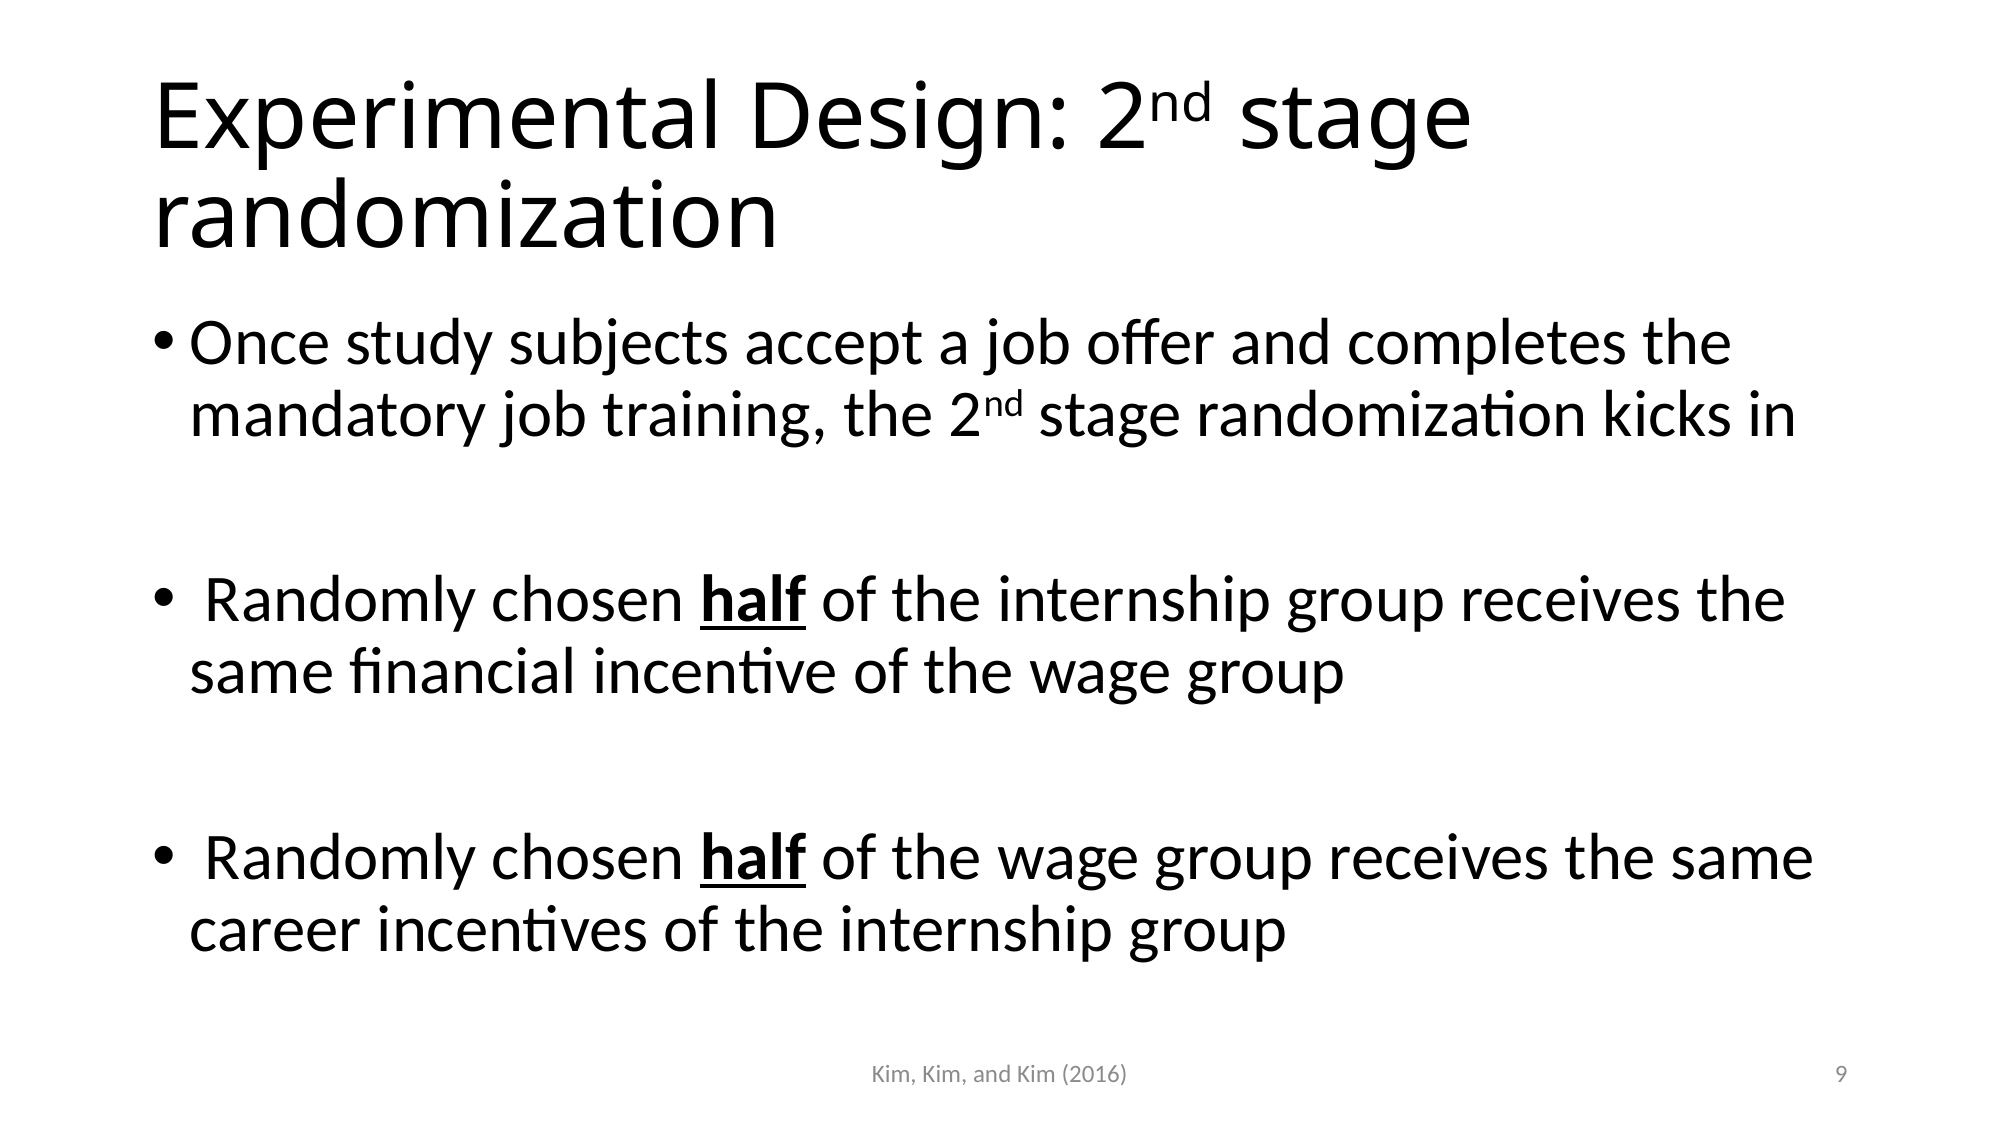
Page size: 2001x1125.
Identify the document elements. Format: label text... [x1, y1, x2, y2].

list Once study subjects accept a job offer and completes the mandatory job training, the 2nd stage randomization kicks in Randomly chosen half of the internship group receives the same financial incentive of the wage group Randomly chosen half of the wage group receives the same career incentives of the internship group [137, 299, 1863, 1014]
slide_number 9 [1412, 1042, 1863, 1103]
title Experimental Design: 2nd stage randomization [137, 59, 1863, 278]
footer Kim, Kim, and Kim (2016) [662, 1042, 1338, 1103]
